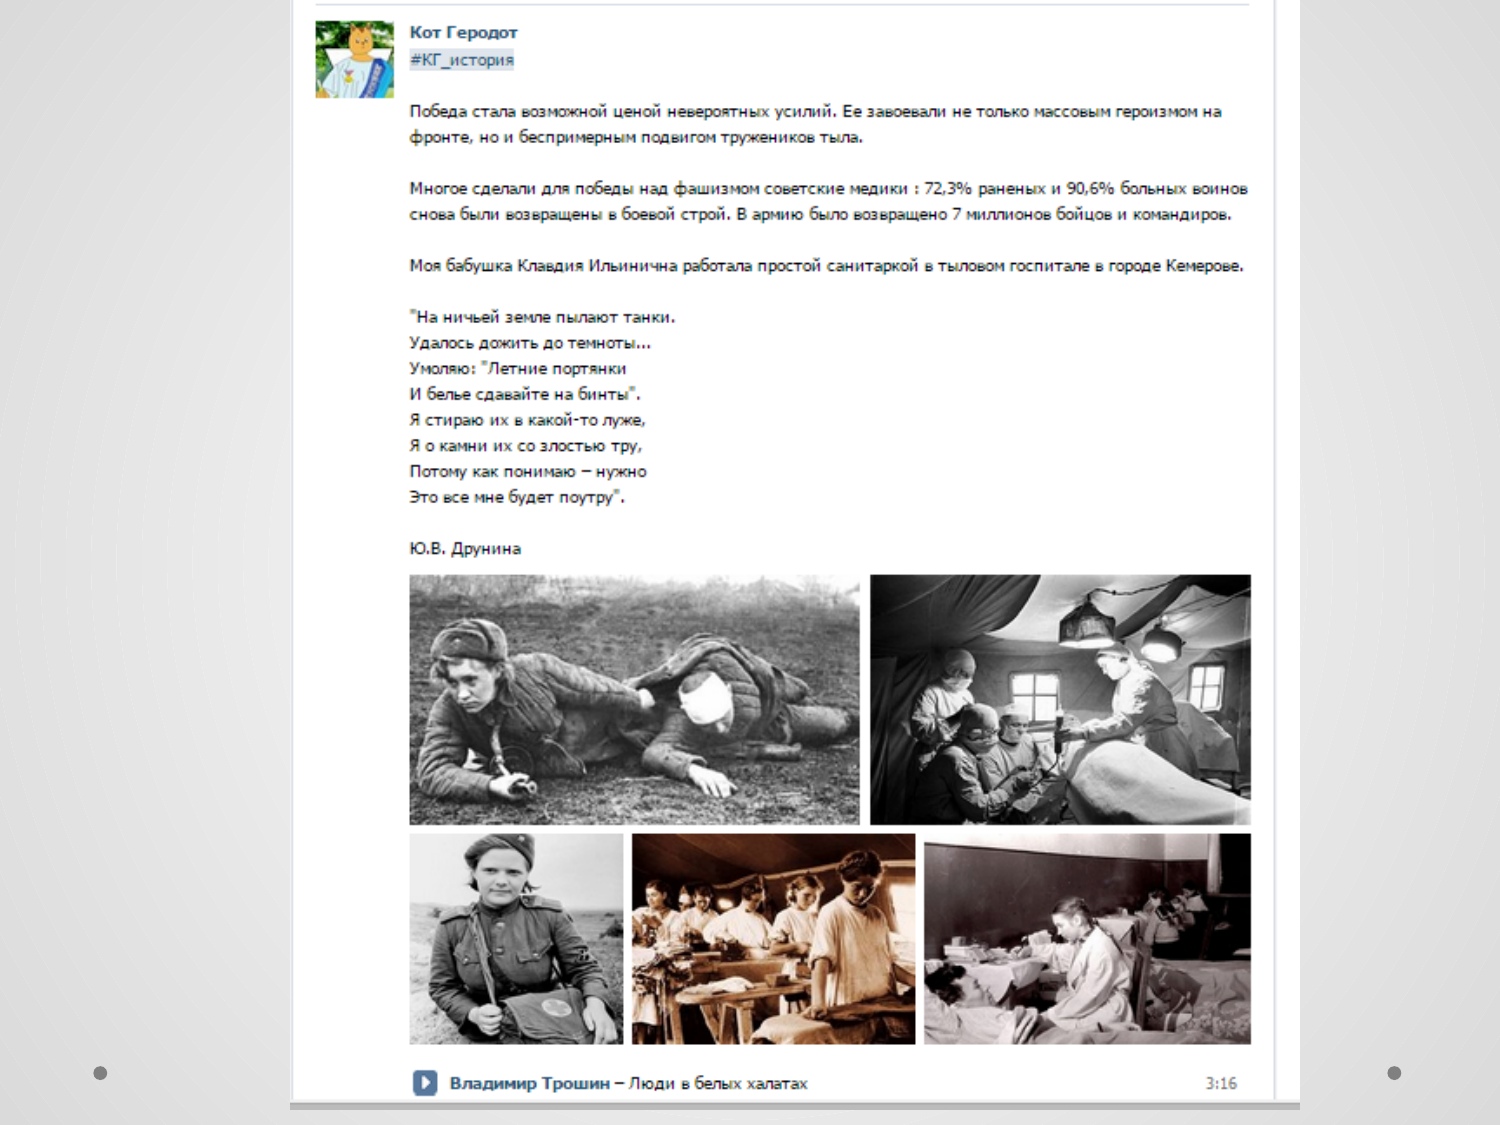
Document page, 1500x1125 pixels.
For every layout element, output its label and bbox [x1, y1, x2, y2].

picture [289, 0, 1300, 1110]
